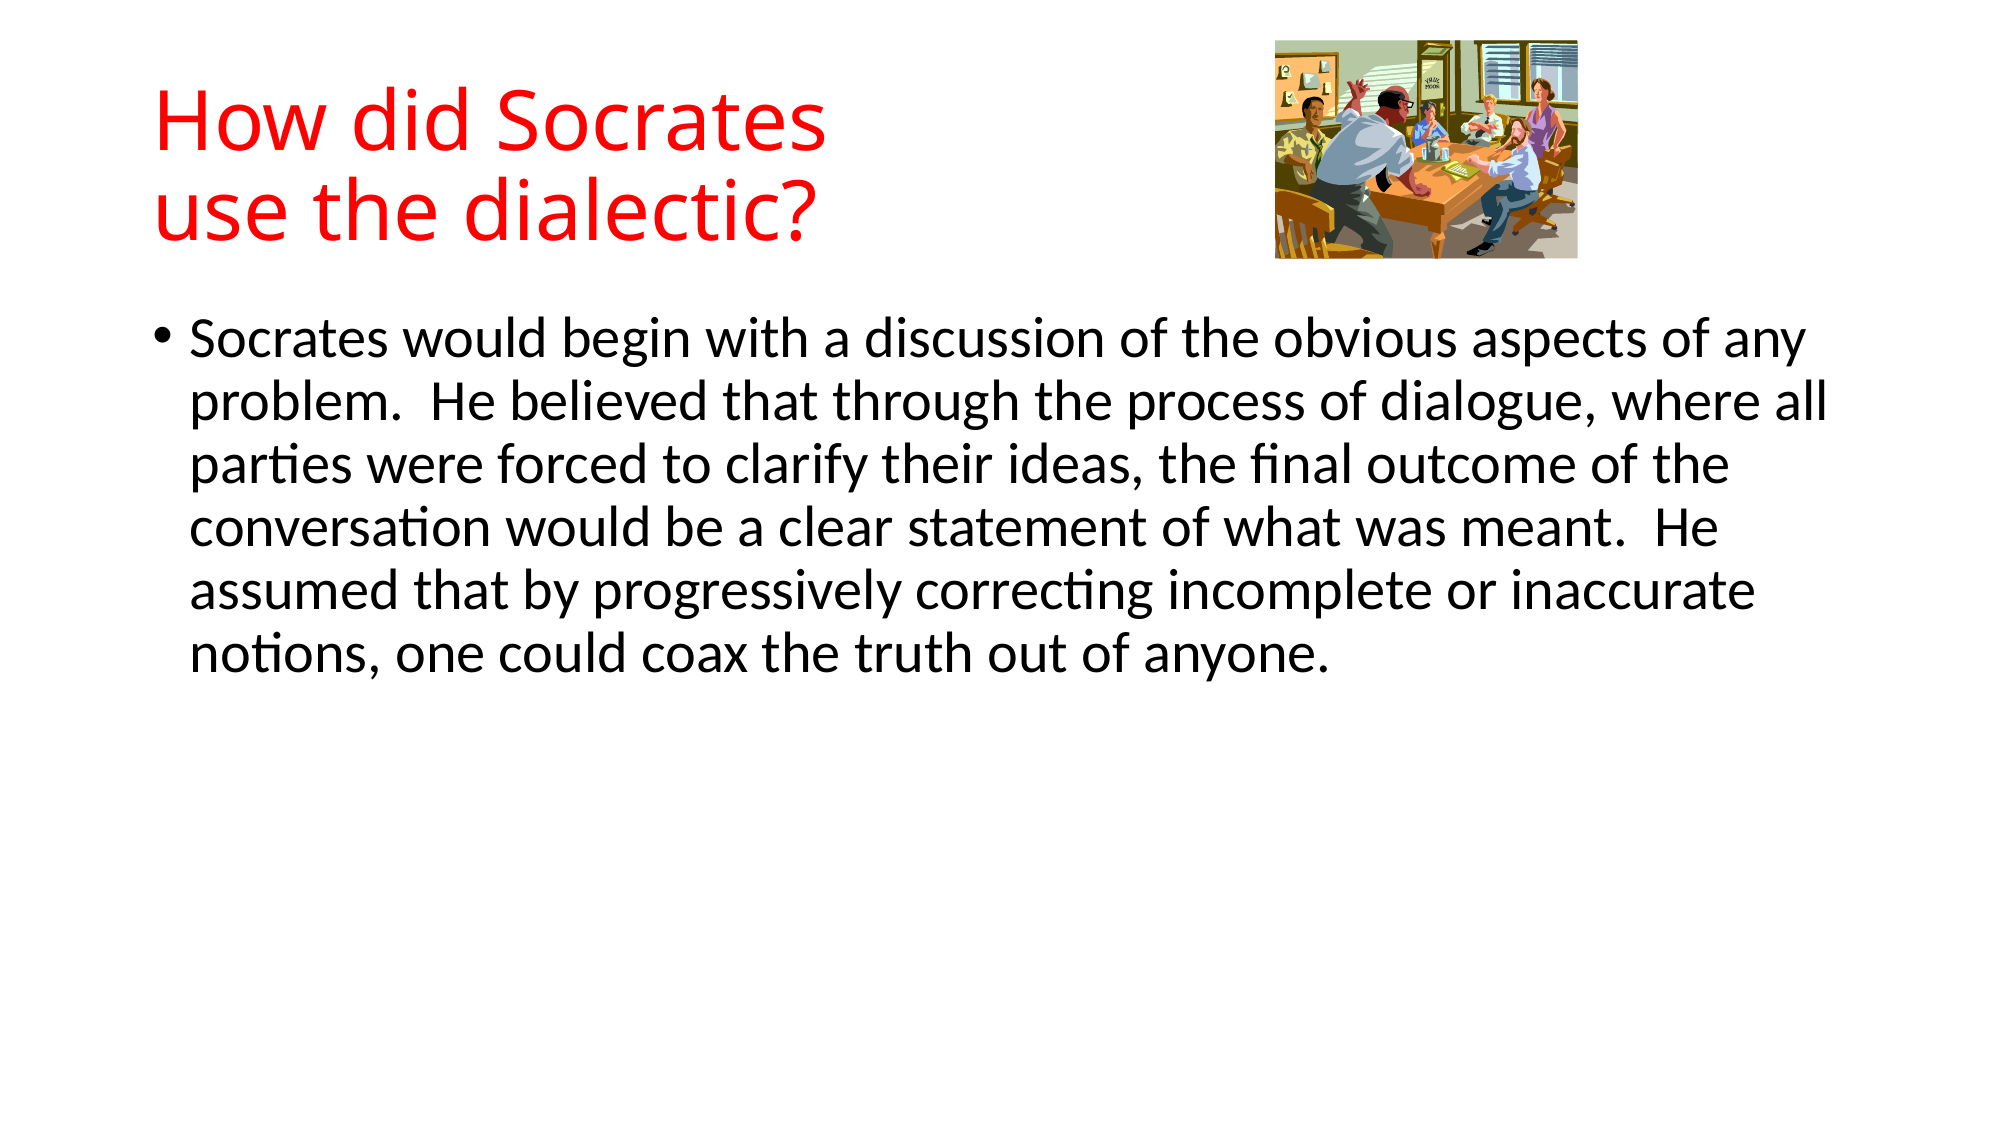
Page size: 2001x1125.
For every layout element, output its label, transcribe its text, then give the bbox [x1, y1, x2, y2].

list Socrates would begin with a discussion of the obvious aspects of any problem. He believed that through the process of dialogue, where all parties were forced to clarify their ideas, the final outcome of the conversation would be a clear statement of what was meant. He assumed that by progressively correcting incomplete or inaccurate notions, one could coax the truth out of anyone. [137, 299, 1863, 1014]
picture [1274, 37, 1582, 262]
title How did Socrates use the dialectic? [137, 59, 1863, 278]
